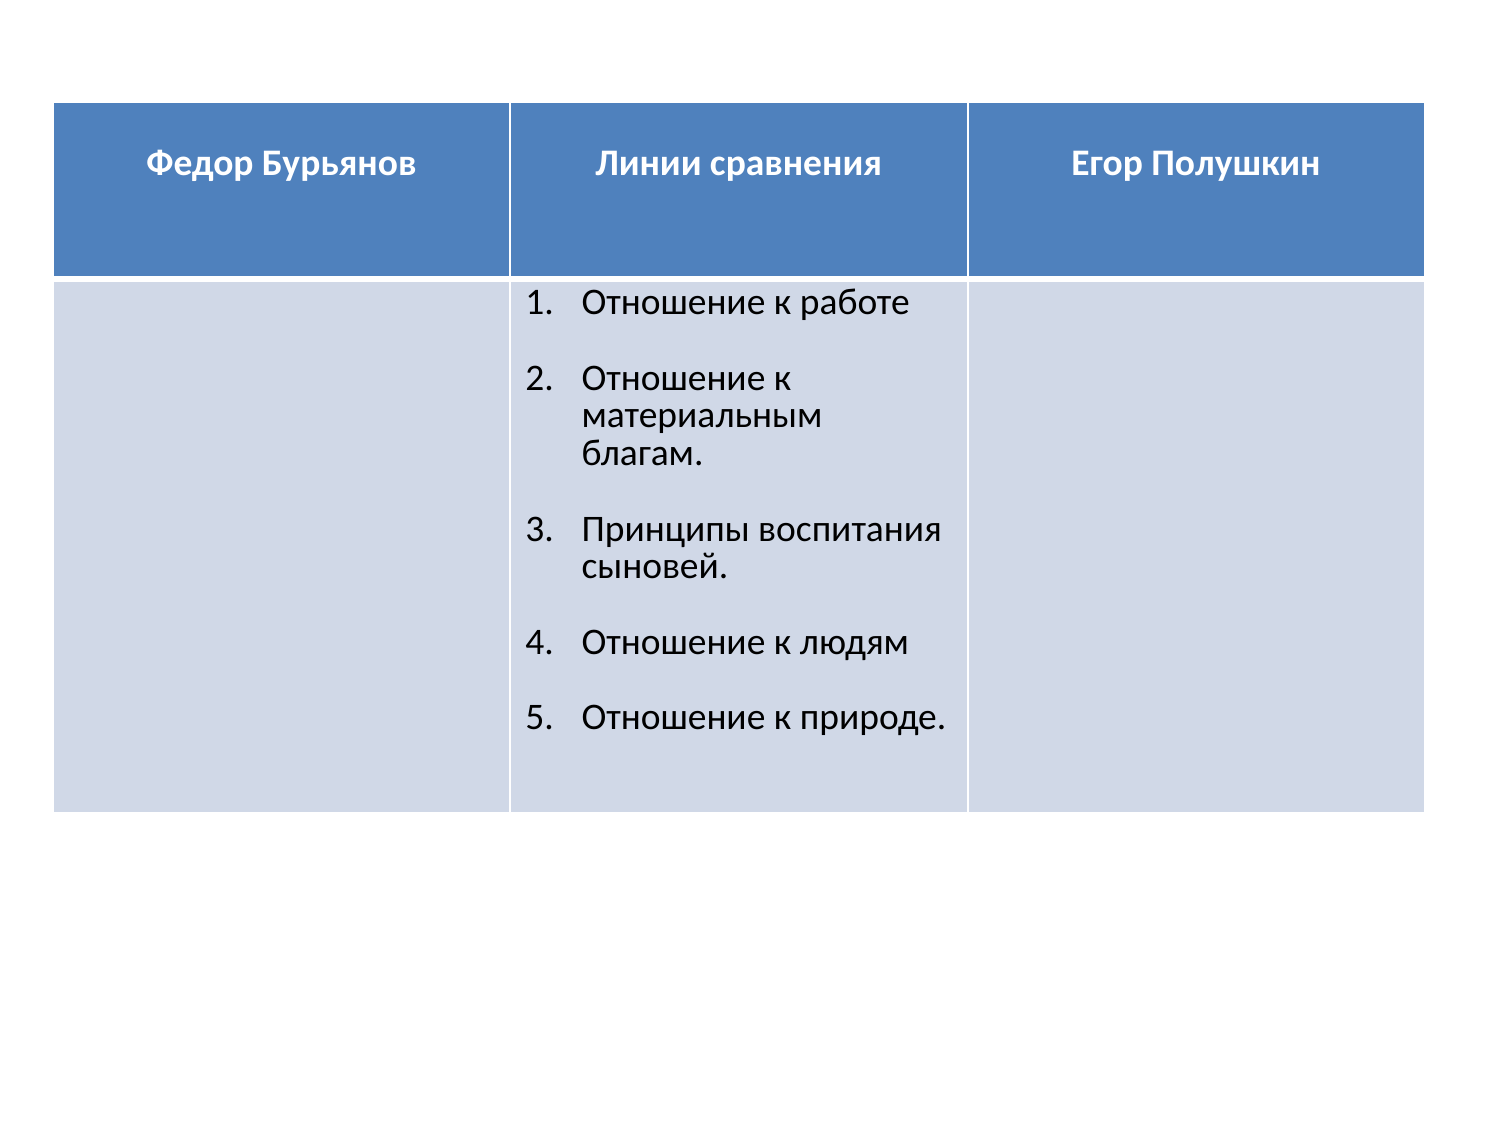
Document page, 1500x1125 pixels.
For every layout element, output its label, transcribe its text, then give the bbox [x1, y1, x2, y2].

table_header Егор Полушкин [969, 103, 1424, 276]
table_cell [54, 282, 509, 812]
table_cell Отношение к работе Отношение к материальным благам. Принципы воспитания сыновей. Отношение к людям Отношение к природе. [511, 282, 967, 812]
table_header Линии сравнения [511, 103, 967, 276]
table_header Федор Бурьянов [54, 103, 509, 276]
table_cell [969, 282, 1424, 812]
